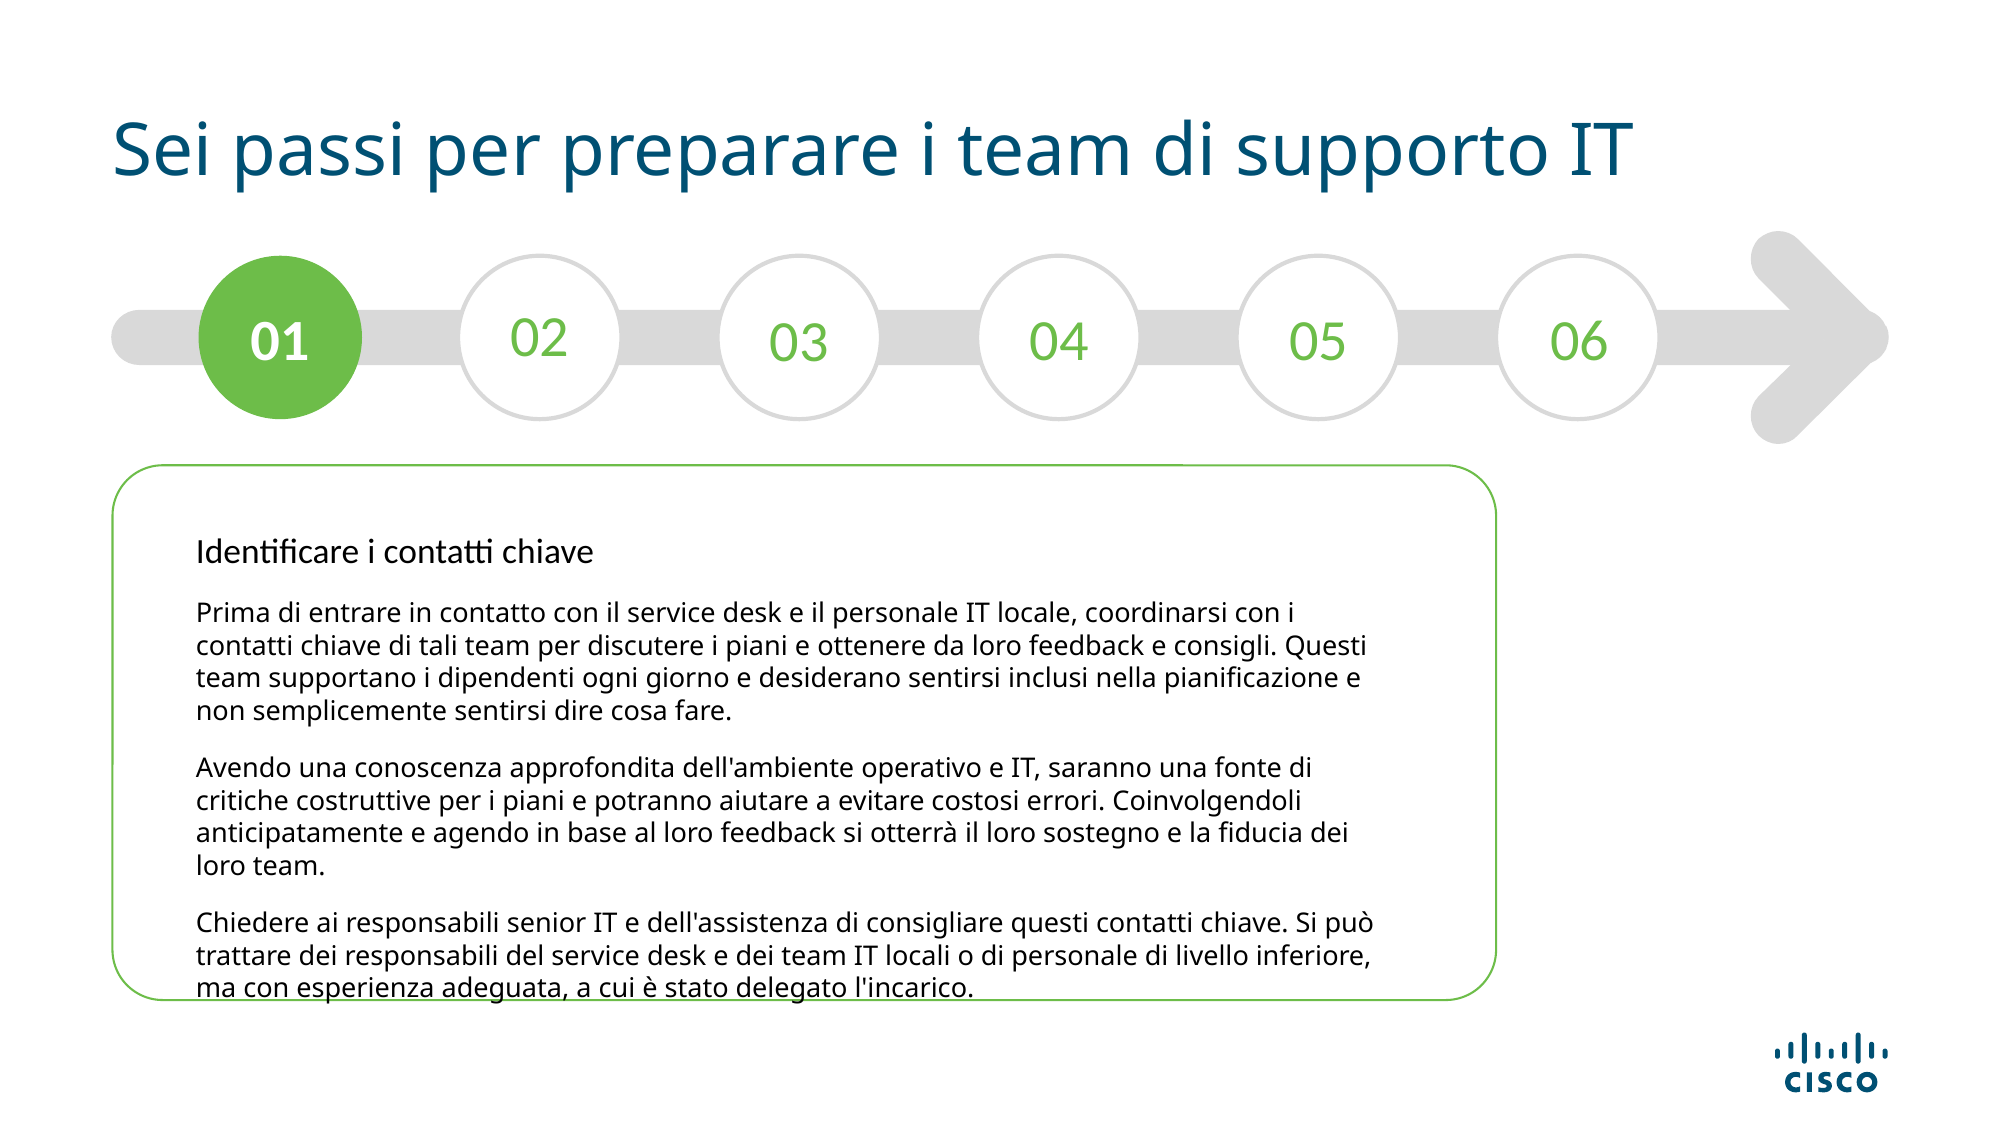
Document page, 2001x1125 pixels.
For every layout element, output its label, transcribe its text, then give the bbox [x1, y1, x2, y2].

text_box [112, 232, 1888, 443]
text_box Identificare i contatti chiave Prima di entrare in contatto con il service desk e il personale IT locale, coordinarsi con i contatti chiave di tali team per discutere i piani e ottenere da loro feedback e consigli. Questi team supportano i dipendenti ogni giorno e desiderano sentirsi inclusi nella pianificazione e non semplicemente sentirsi dire cosa fare. Avendo una conoscenza approfondita dell'ambiente operativo e IT, saranno una fonte di critiche costruttive per i piani e potranno aiutare a evitare costosi errori. Coinvolgendoli anticipatamente e agendo in base al loro feedback si otterrà il loro sostegno e la fiducia dei loro team. Chiedere ai responsabili senior IT e dell'assistenza di consigliare questi contatti chiave. Si può trattare dei responsabili del service desk e dei team IT locali o di personale di livello inferiore, ma con esperienza adeguata, a cui è stato delegato l'incarico. [195, 528, 1392, 1004]
title Sei passi per preparare i team di supporto IT [112, 112, 1838, 232]
text_box [111, 464, 1498, 1002]
